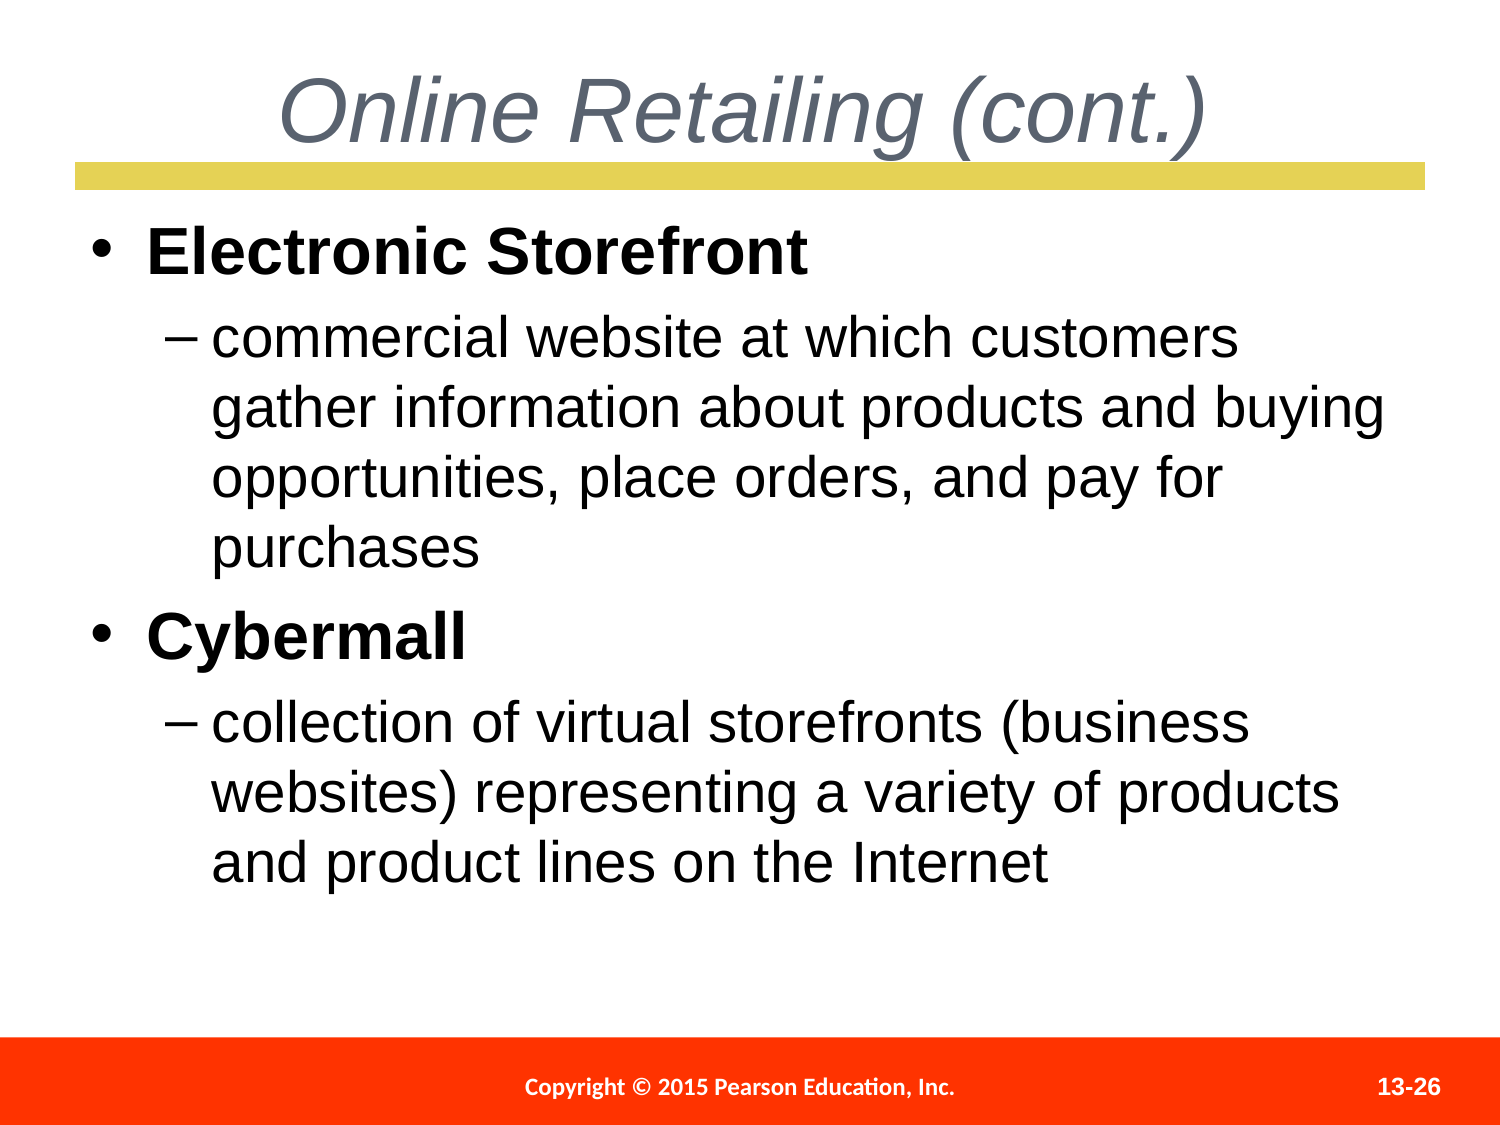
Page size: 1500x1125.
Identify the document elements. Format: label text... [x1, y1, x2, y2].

title Online Retailing (cont.) [49, 12, 1438, 201]
list Electronic Storefront commercial website at which customers gather information about products and buying opportunities, place orders, and pay for purchases Cybermall collection of virtual storefronts (business websites) representing a variety of products and product lines on the Internet [74, 199, 1426, 1006]
